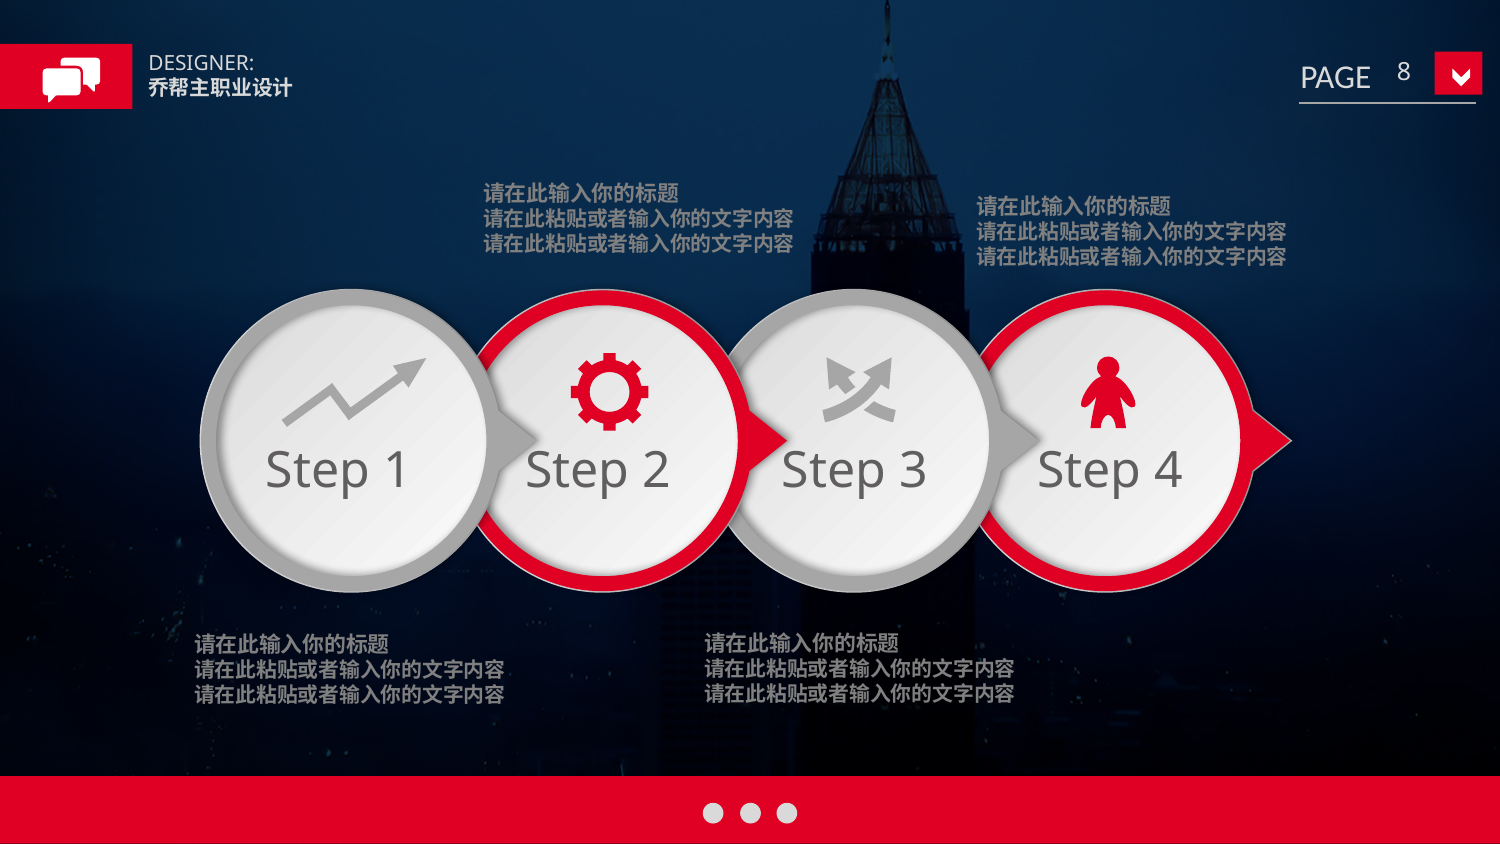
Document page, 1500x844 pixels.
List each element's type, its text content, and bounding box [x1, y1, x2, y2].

text_box 请在此输入你的标题 请在此粘贴或者输入你的文字内容 请在此粘贴或者输入你的文字内容 [472, 173, 815, 262]
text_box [200, 290, 537, 592]
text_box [538, 290, 788, 592]
picture [0, 0, 1500, 776]
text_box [1042, 290, 1291, 592]
text_box 请在此输入你的标题 请在此粘贴或者输入你的文字内容 请在此粘贴或者输入你的文字内容 [692, 623, 1035, 712]
slide_number 8 [1373, 50, 1435, 96]
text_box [790, 290, 1039, 592]
text_box 请在此输入你的标题 请在此粘贴或者输入你的文字内容 请在此粘贴或者输入你的文字内容 [964, 186, 1307, 275]
text_box DESIGNER: 乔帮主职业设计 [133, 41, 309, 107]
text_box 请在此输入你的标题 请在此粘贴或者输入你的文字内容 请在此粘贴或者输入你的文字内容 [182, 624, 525, 713]
